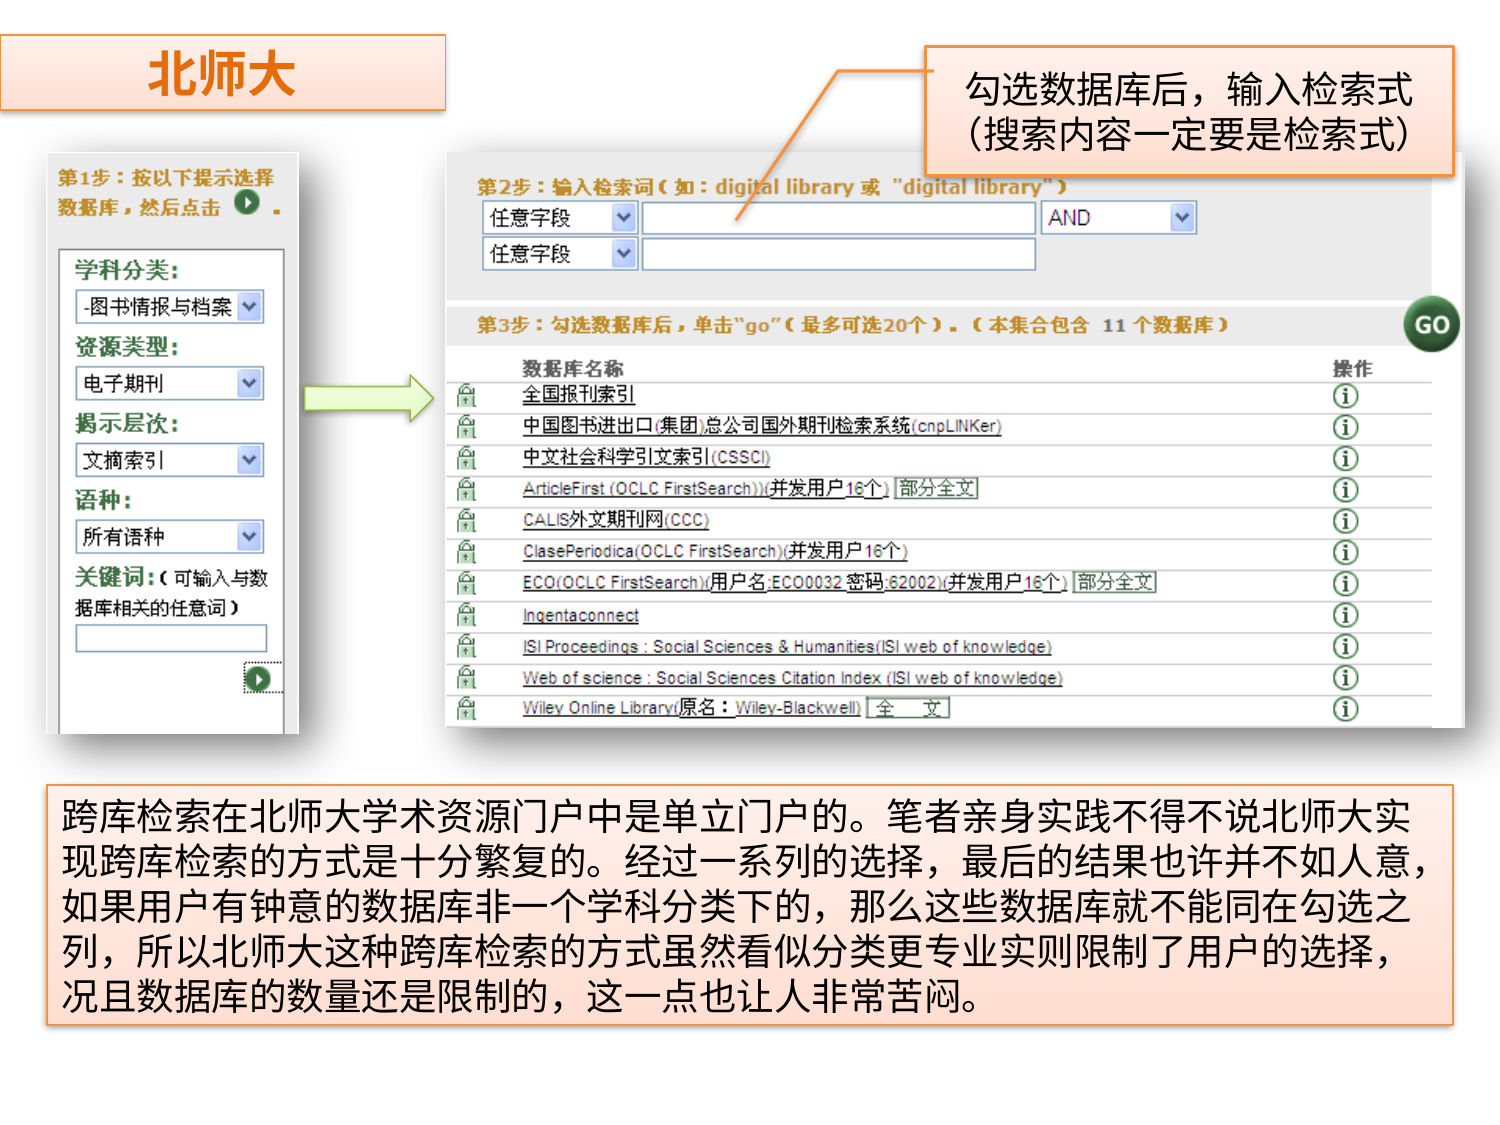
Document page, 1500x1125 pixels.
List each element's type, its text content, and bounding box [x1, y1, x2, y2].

text_box 北师大 [0, 34, 446, 111]
text_box [303, 374, 427, 423]
picture [46, 152, 299, 734]
text_box 勾选数据库后，输入检索式（搜索内容一定要是检索式） [783, 46, 1454, 150]
picture [445, 152, 1465, 728]
text_box 跨库检索在北师大学术资源门户中是单立门户的。笔者亲身实践不得不说北师大实现跨库检索的方式是十分繁复的。经过一系列的选择，最后的结果也许并不如人意，如果用户有钟意的数据库非一个学科分类下的，那么这些数据库就不能同在勾选之列，所以北师大这种跨库检索的方式虽然看似分类更专业实则限制了用户的选择，况且数据库的数量还是限制的，这一点也让人非常苦闷。 [46, 784, 1454, 1026]
